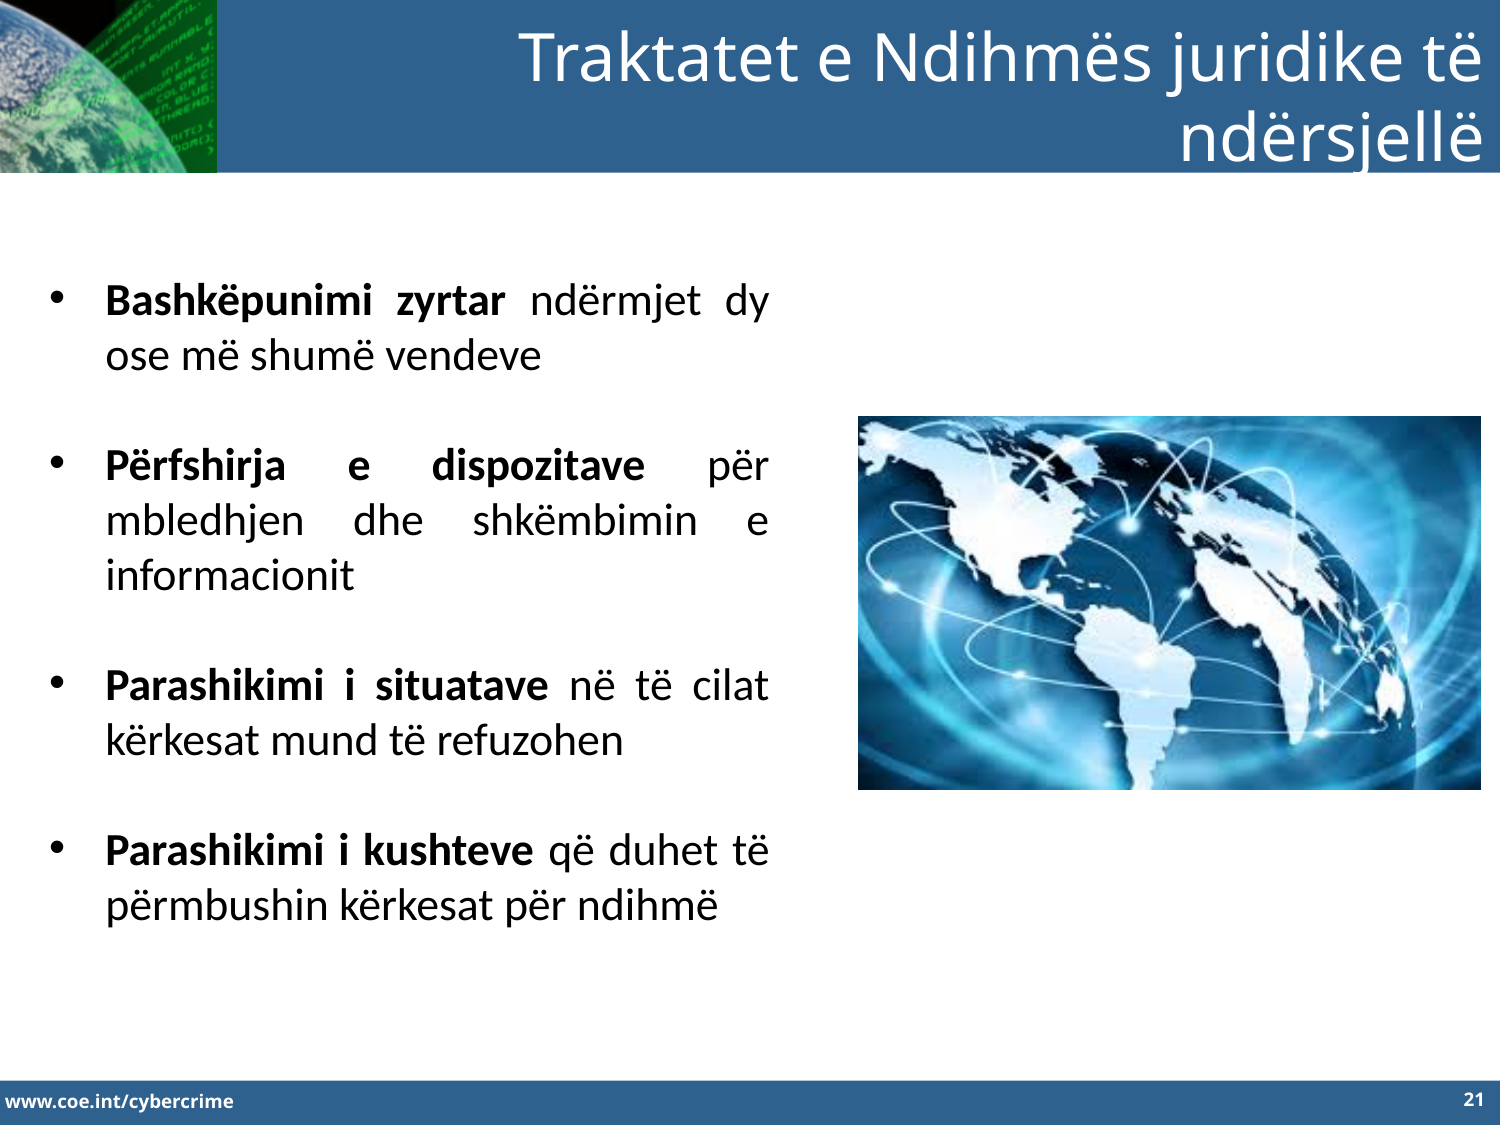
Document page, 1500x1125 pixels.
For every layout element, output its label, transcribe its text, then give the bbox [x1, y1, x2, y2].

picture [858, 416, 1481, 790]
picture [0, 1, 217, 173]
text_box Traktatet e Ndihmës juridike të ndërsjellë [280, 18, 1500, 171]
slide_number 21 [1149, 1079, 1500, 1125]
text_box Bashkëpunimi zyrtar ndërmjet dy ose më shumë vendeve Përfshirja e dispozitave për mbledhjen dhe shkëmbimin e informacionit Parashikimi i situatave në të cilat kërkesat mund të refuzohen Parashikimi i kushteve që duhet të përmbushin kërkesat për ndihmë [34, 262, 785, 937]
